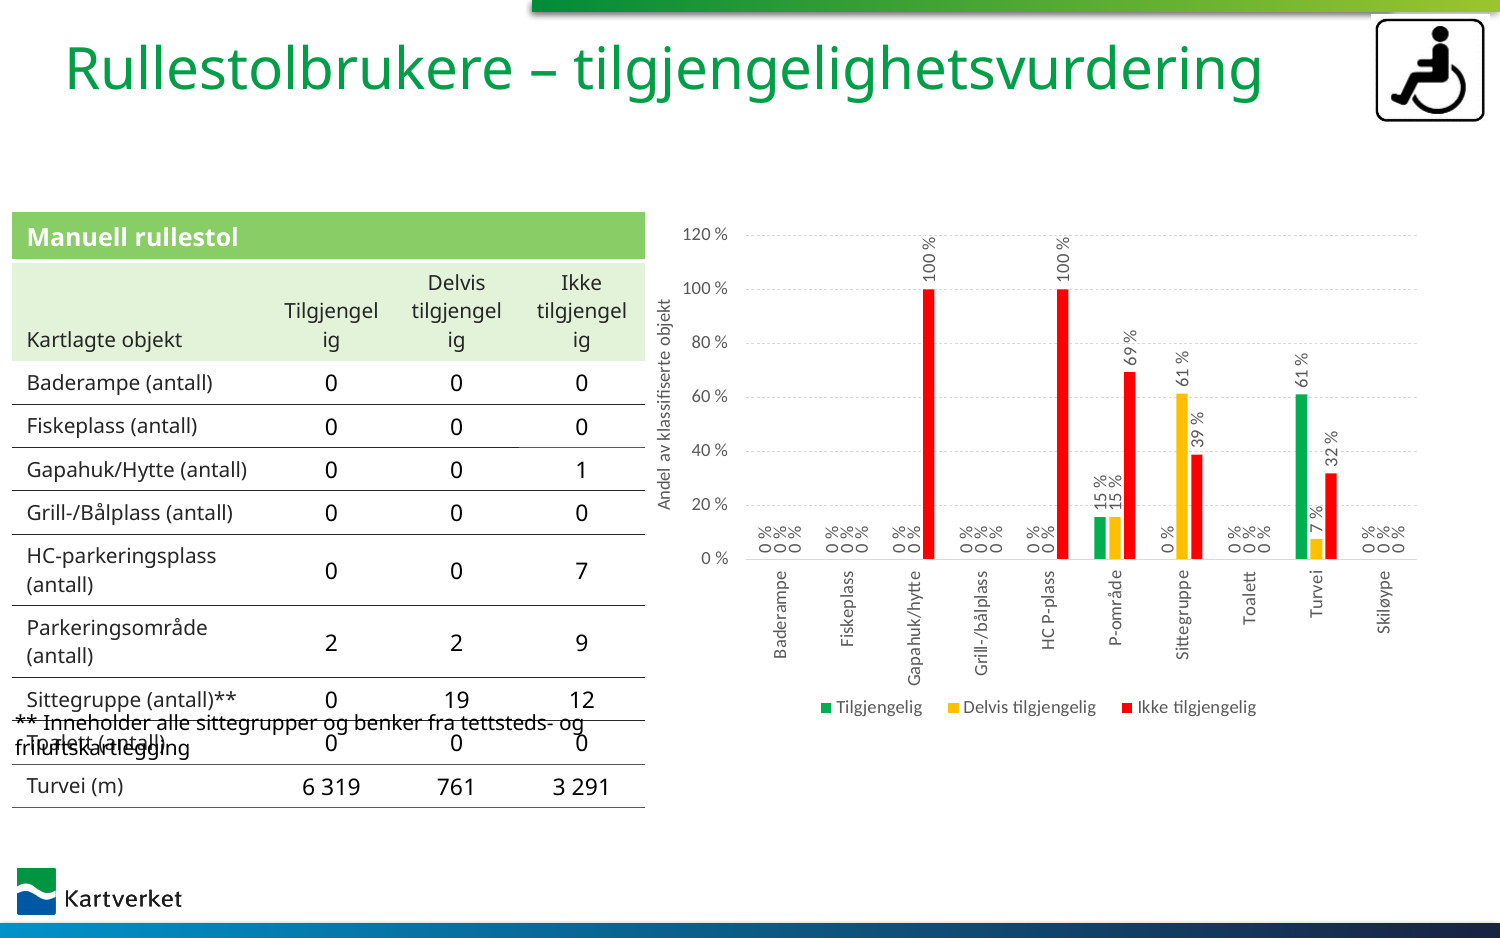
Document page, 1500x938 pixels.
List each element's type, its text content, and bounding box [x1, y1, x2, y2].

text_box ** Inneholder alle sittegrupper og benker fra tettsteds- og friluftskartlegging [0, 702, 745, 768]
table_cell 761 [394, 768, 519, 807]
table_cell Grill-/Bålplass (antall) [12, 491, 269, 534]
table_cell Ikke tilgjengelig [519, 263, 638, 361]
table_cell HC-parkeringsplass (antall) [12, 535, 269, 605]
table_cell 0 [519, 361, 638, 404]
table_cell Turvei (m) [12, 768, 269, 807]
table_cell 0 [394, 448, 519, 490]
table_cell 0 [519, 405, 638, 447]
table_cell 1 [519, 448, 638, 490]
table_cell Gapahuk/Hytte (antall) [12, 448, 269, 490]
table_cell Kartlagte objekt [12, 263, 269, 361]
table_cell 3 291 [519, 768, 645, 807]
table_cell Delvis tilgjengelig [394, 263, 519, 361]
table_cell 0 [269, 448, 394, 490]
table_cell 2 [394, 606, 519, 677]
table_cell 0 [394, 405, 519, 447]
table_cell 0 [269, 678, 394, 702]
table_cell 0 [269, 361, 394, 404]
table_cell 12 [519, 678, 638, 702]
table_cell 0 [394, 491, 519, 534]
table_cell 0 [269, 405, 394, 447]
text_box Rullestolbrukere – tilgjengelighetsvurdering [49, 12, 1372, 109]
table_cell 6 319 [269, 768, 394, 807]
table_cell 2 [269, 606, 394, 677]
table_cell 0 [394, 361, 519, 404]
table_cell 7 [519, 535, 638, 605]
table_cell 19 [394, 678, 519, 702]
table_cell 0 [269, 535, 394, 605]
table_cell 0 [269, 491, 394, 534]
table_header Manuell rullestol [12, 212, 645, 259]
table_cell Fiskeplass (antall) [12, 405, 269, 447]
table_cell 9 [519, 606, 638, 677]
table_cell Sittegruppe (antall)** [12, 678, 269, 702]
table_cell 0 [394, 535, 519, 605]
table_cell 0 [519, 491, 638, 534]
picture [1371, 13, 1491, 127]
table_cell Baderampe (antall) [12, 361, 269, 404]
table_cell Tilgjengelig [269, 263, 394, 361]
picture [643, 218, 1427, 728]
table_cell Parkeringsområde (antall) [12, 606, 269, 677]
